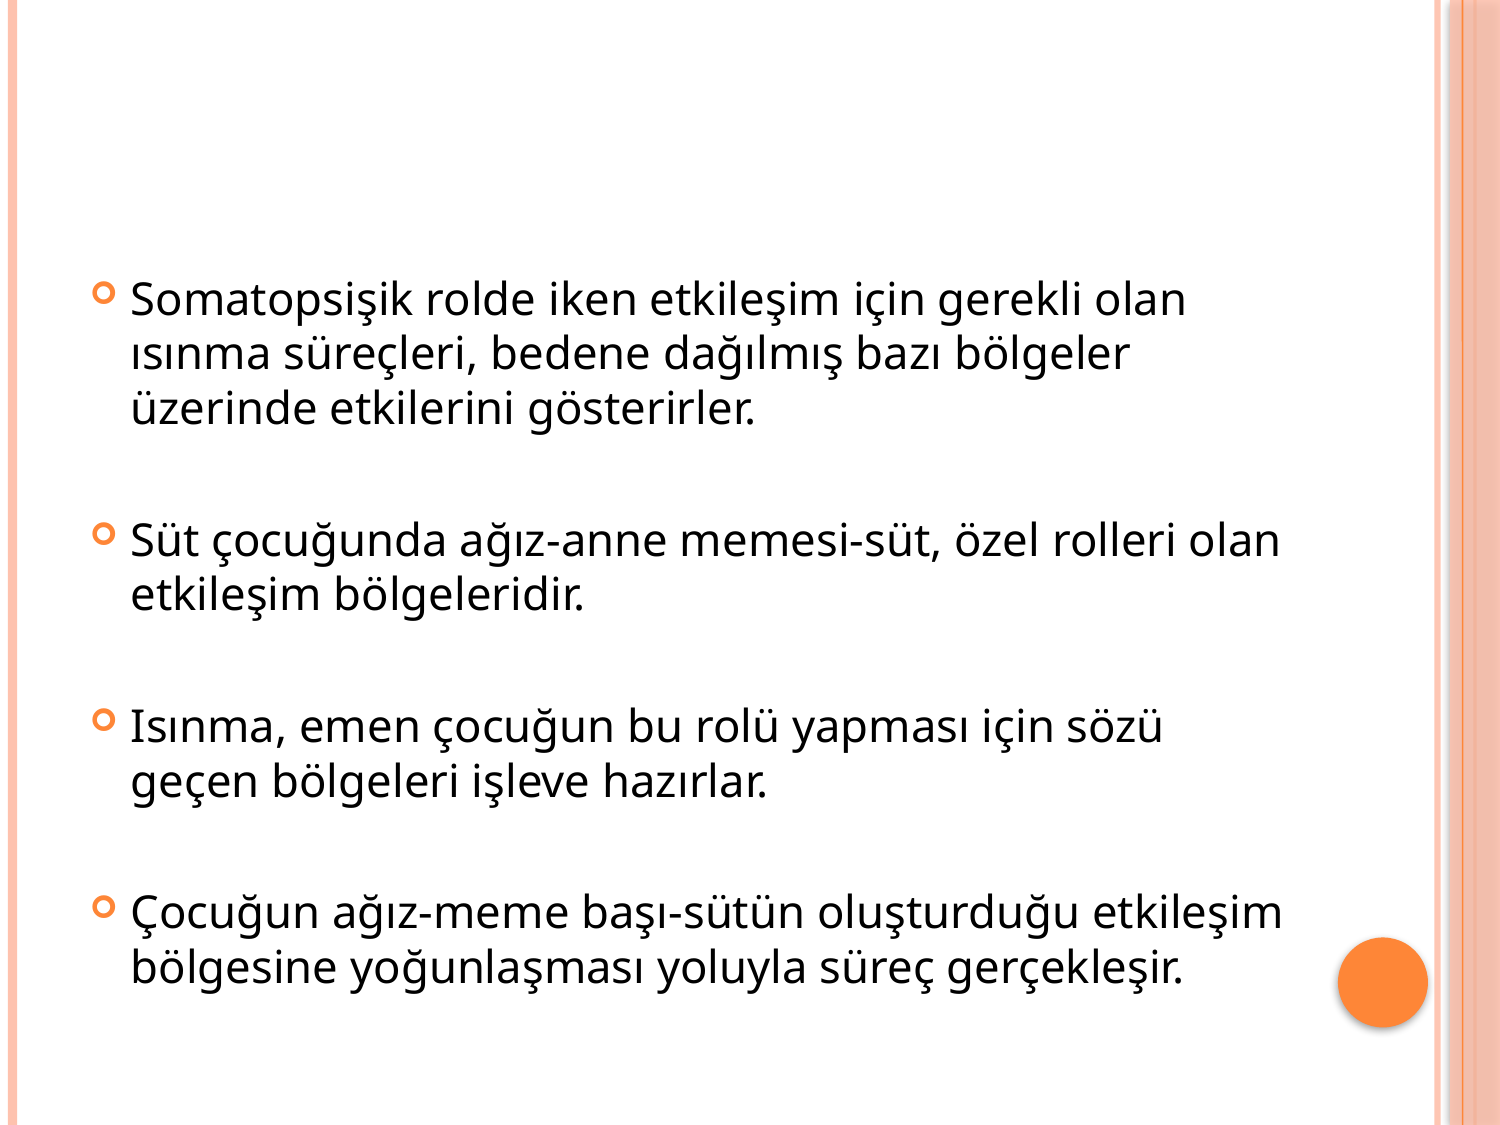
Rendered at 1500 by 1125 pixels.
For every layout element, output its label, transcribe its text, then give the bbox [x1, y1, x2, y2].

list Somatopsişik rolde iken etkileşim için gerekli olan ısınma süreçleri, bedene dağılmış bazı bölgeler üzerinde etkilerini gösterirler. Süt çocuğunda ağız-anne memesi-süt, özel rolleri olan etkileşim bölgeleridir. Isınma, emen çocuğun bu rolü yapması için sözü geçen bölgeleri işleve hazırlar. Çocuğun ağız-meme başı-sütün oluşturduğu etkileşim bölgesine yoğunlaşması yoluyla süreç gerçekleşir. [75, 262, 1300, 1062]
